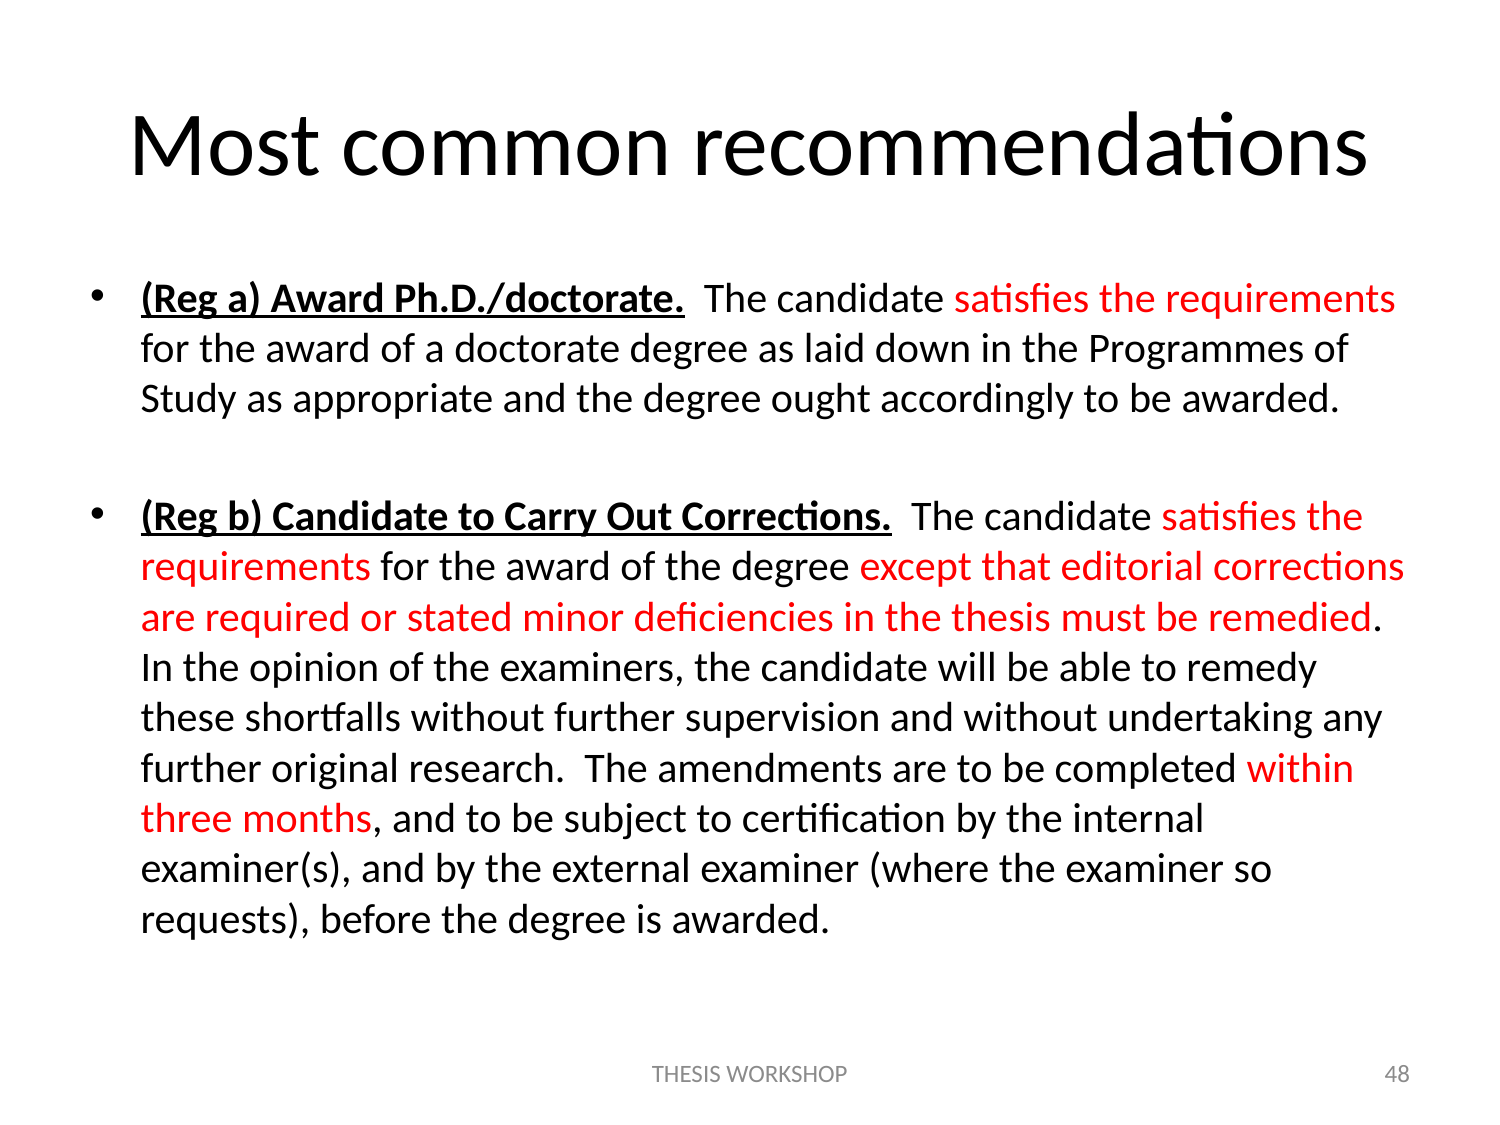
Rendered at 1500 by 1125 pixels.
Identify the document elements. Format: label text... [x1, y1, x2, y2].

slide_number 48 [1074, 1042, 1425, 1103]
list (Reg a) Award Ph.D./doctorate. The candidate satisfies the requirements for the award of a doctorate degree as laid down in the Programmes of Study as appropriate and the degree ought accordingly to be awarded. (Reg b) Candidate to Carry Out Corrections. The candidate satisfies the requirements for the award of the degree except that editorial corrections are required or stated minor deficiencies in the thesis must be remedied. In the opinion of the examiners, the candidate will be able to remedy these shortfalls without further supervision and without undertaking any further original research. The amendments are to be completed within three months, and to be subject to certification by the internal examiner(s), and by the external examiner (where the examiner so requests), before the degree is awarded. [75, 262, 1425, 1005]
footer THESIS WORKSHOP [512, 1042, 988, 1103]
title Most common recommendations [75, 45, 1425, 233]
